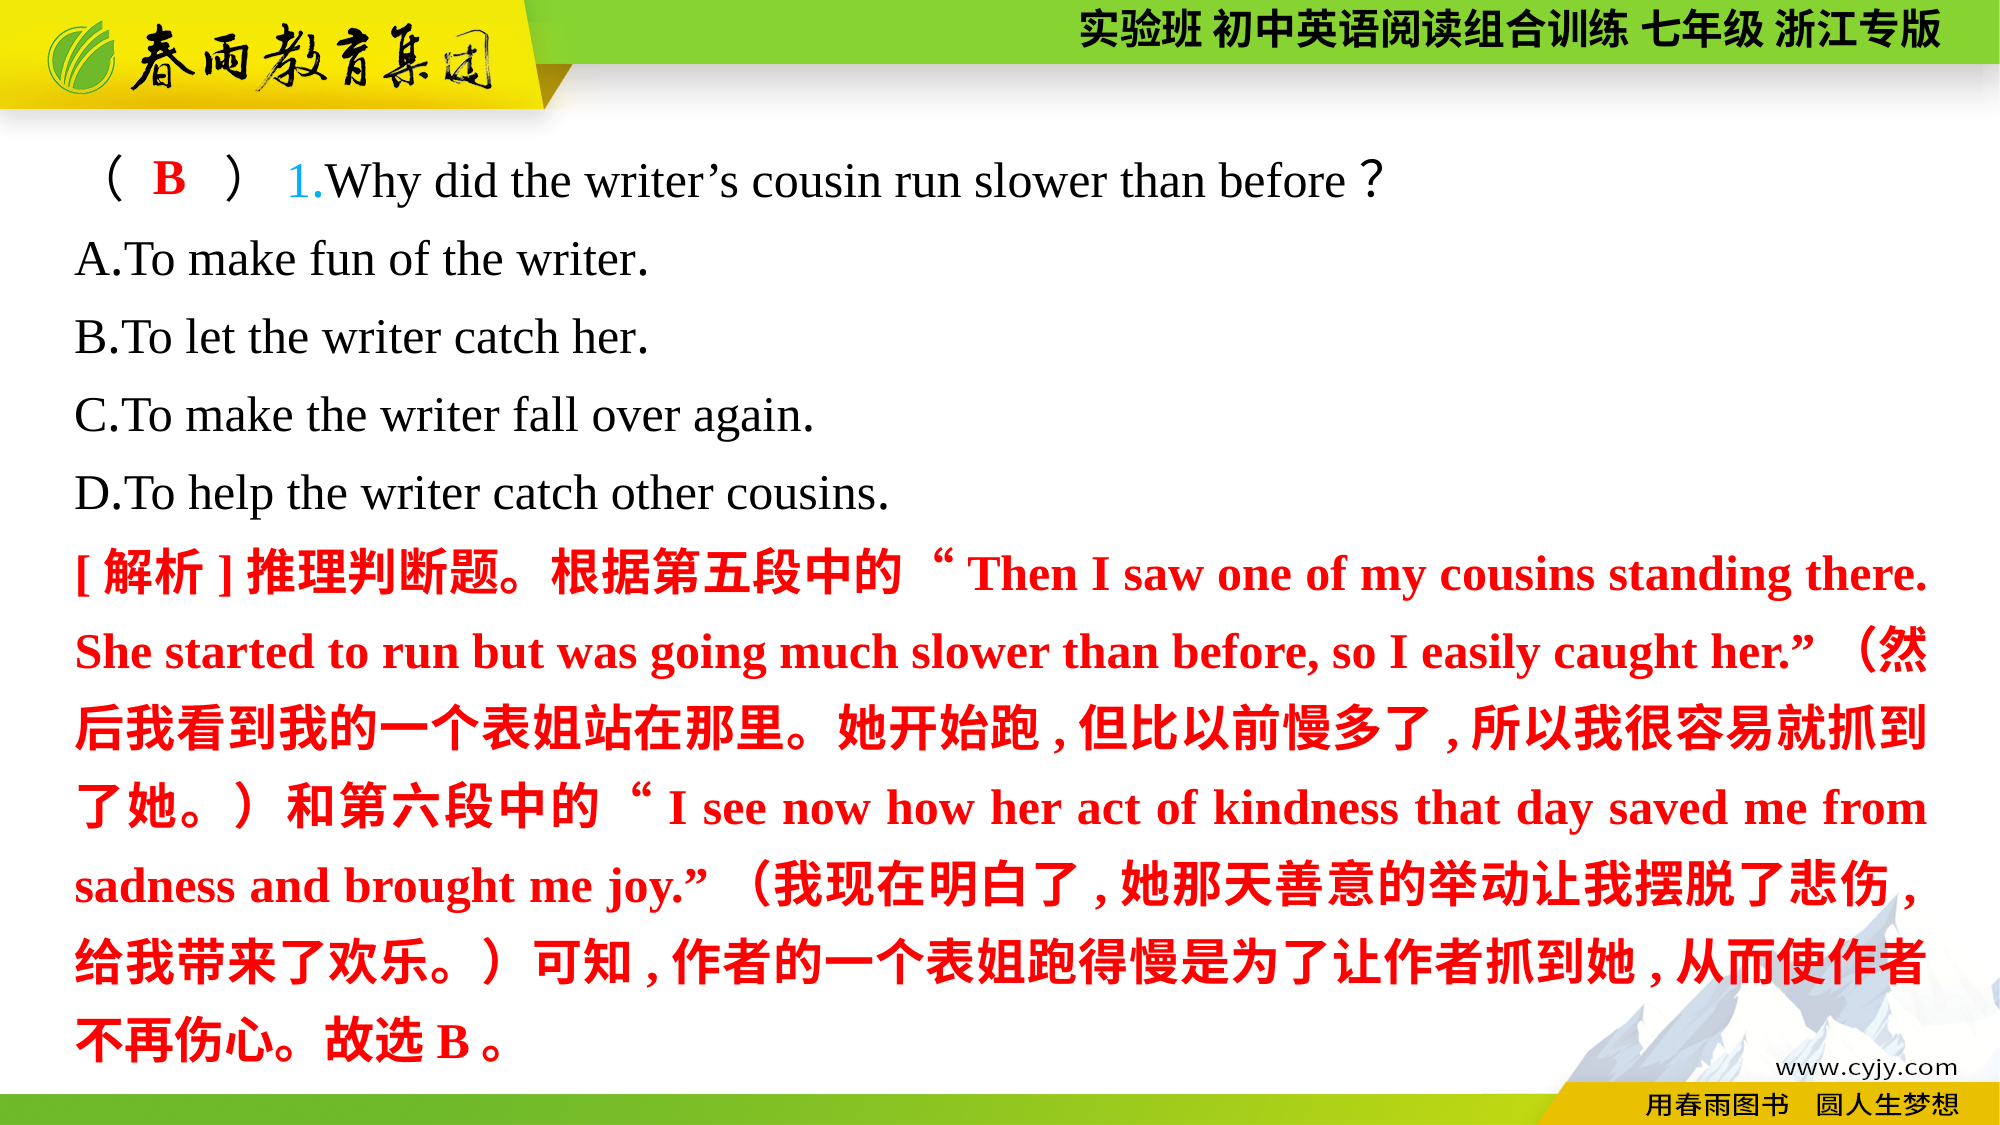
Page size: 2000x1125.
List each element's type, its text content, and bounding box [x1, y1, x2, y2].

text_box B [138, 137, 202, 212]
list （ ）1.Why did the writer’s cousin run slower than before？ A.To make fun of the writer. B.To let the writer catch her. C.To make the writer fall over again. D.To help the writer catch other cousins. [59, 122, 1944, 515]
text_box [解析]推理判断题。根据第五段中的“Then I saw one of my cousins standing there. She started to run but was going much slower than before, so I easily caught her.”（然后我看到我的一个表姐站在那里。她开始跑,但比以前慢多了,所以我很容易就抓到了她。）和第六段中的“I see now how her act of kindness that day saved me from sadness and brought me joy.”（我现在明白了,她那天善意的举动让我摆脱了悲伤,给我带来了欢乐。）可知,作者的一个表姐跑得慢是为了让作者抓到她,从而使作者不再伤心。故选B。 [59, 515, 1944, 1076]
picture [0, 0, 2000, 1125]
